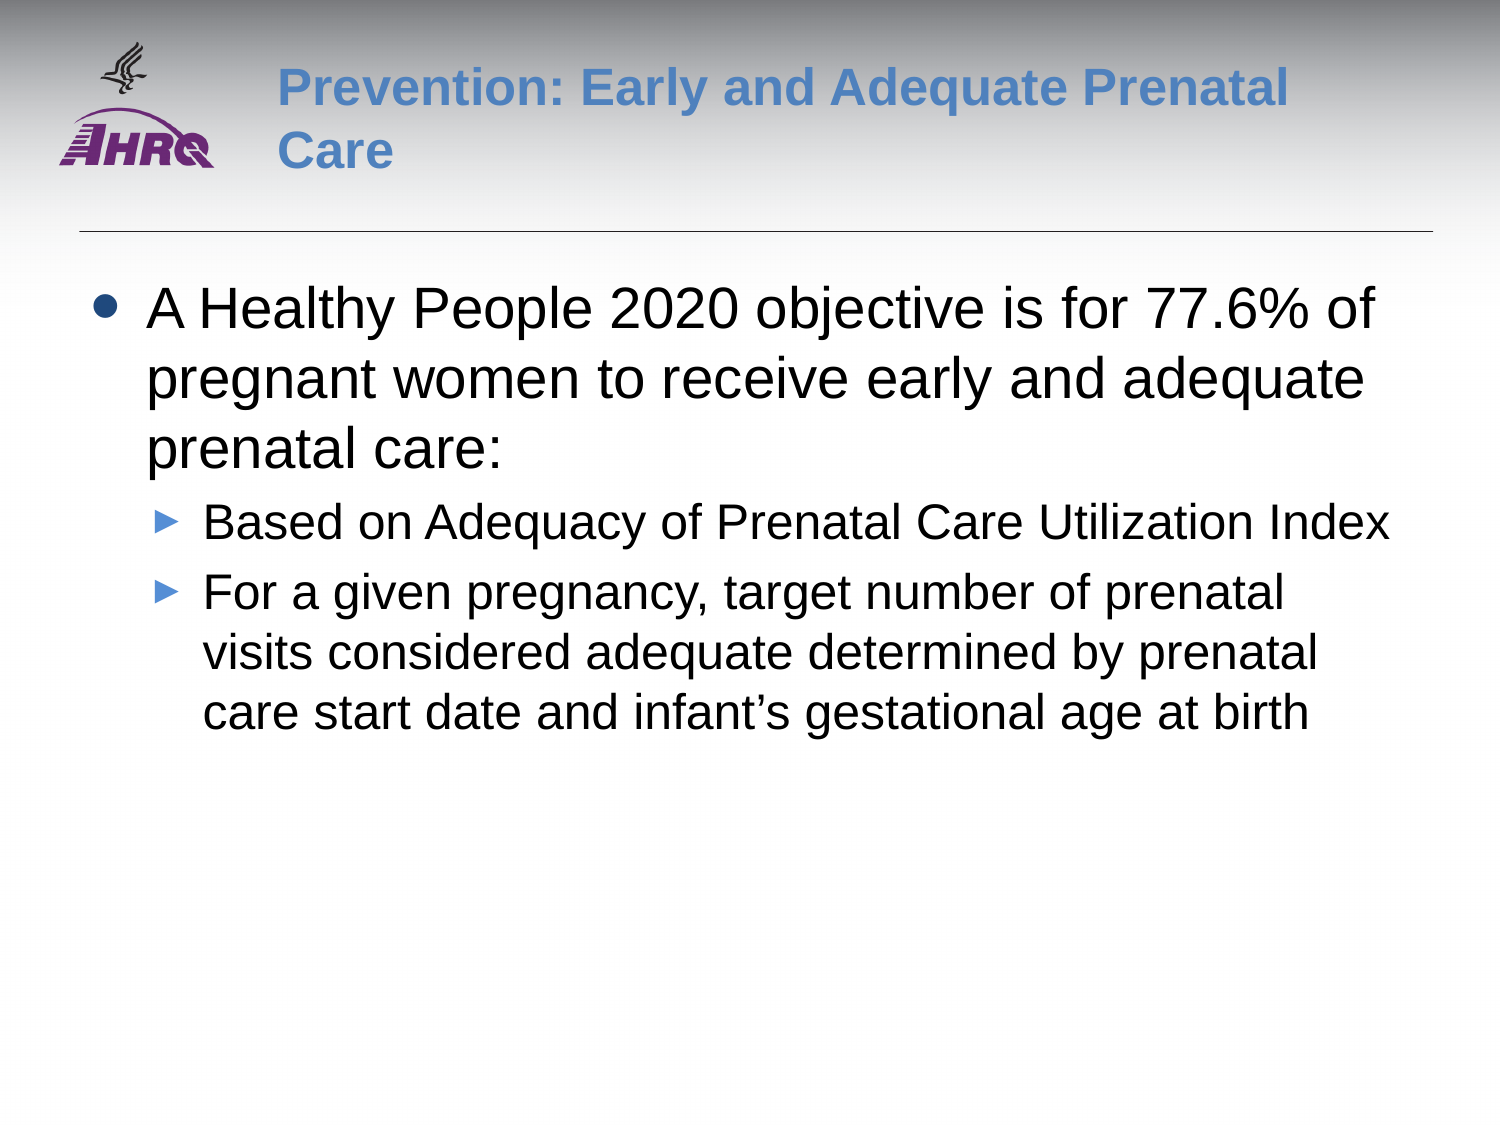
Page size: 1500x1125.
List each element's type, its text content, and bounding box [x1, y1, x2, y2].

title Prevention: Early and Adequate Prenatal Care [262, 45, 1425, 188]
list A Healthy People 2020 objective is for 77.6% of pregnant women to receive early and adequate prenatal care: Based on Adequacy of Prenatal Care Utilization Index For a given pregnancy, target number of prenatal visits considered adequate determined by prenatal care start date and infant’s gestational age at birth [75, 262, 1425, 1005]
picture [0, 0, 1500, 1125]
